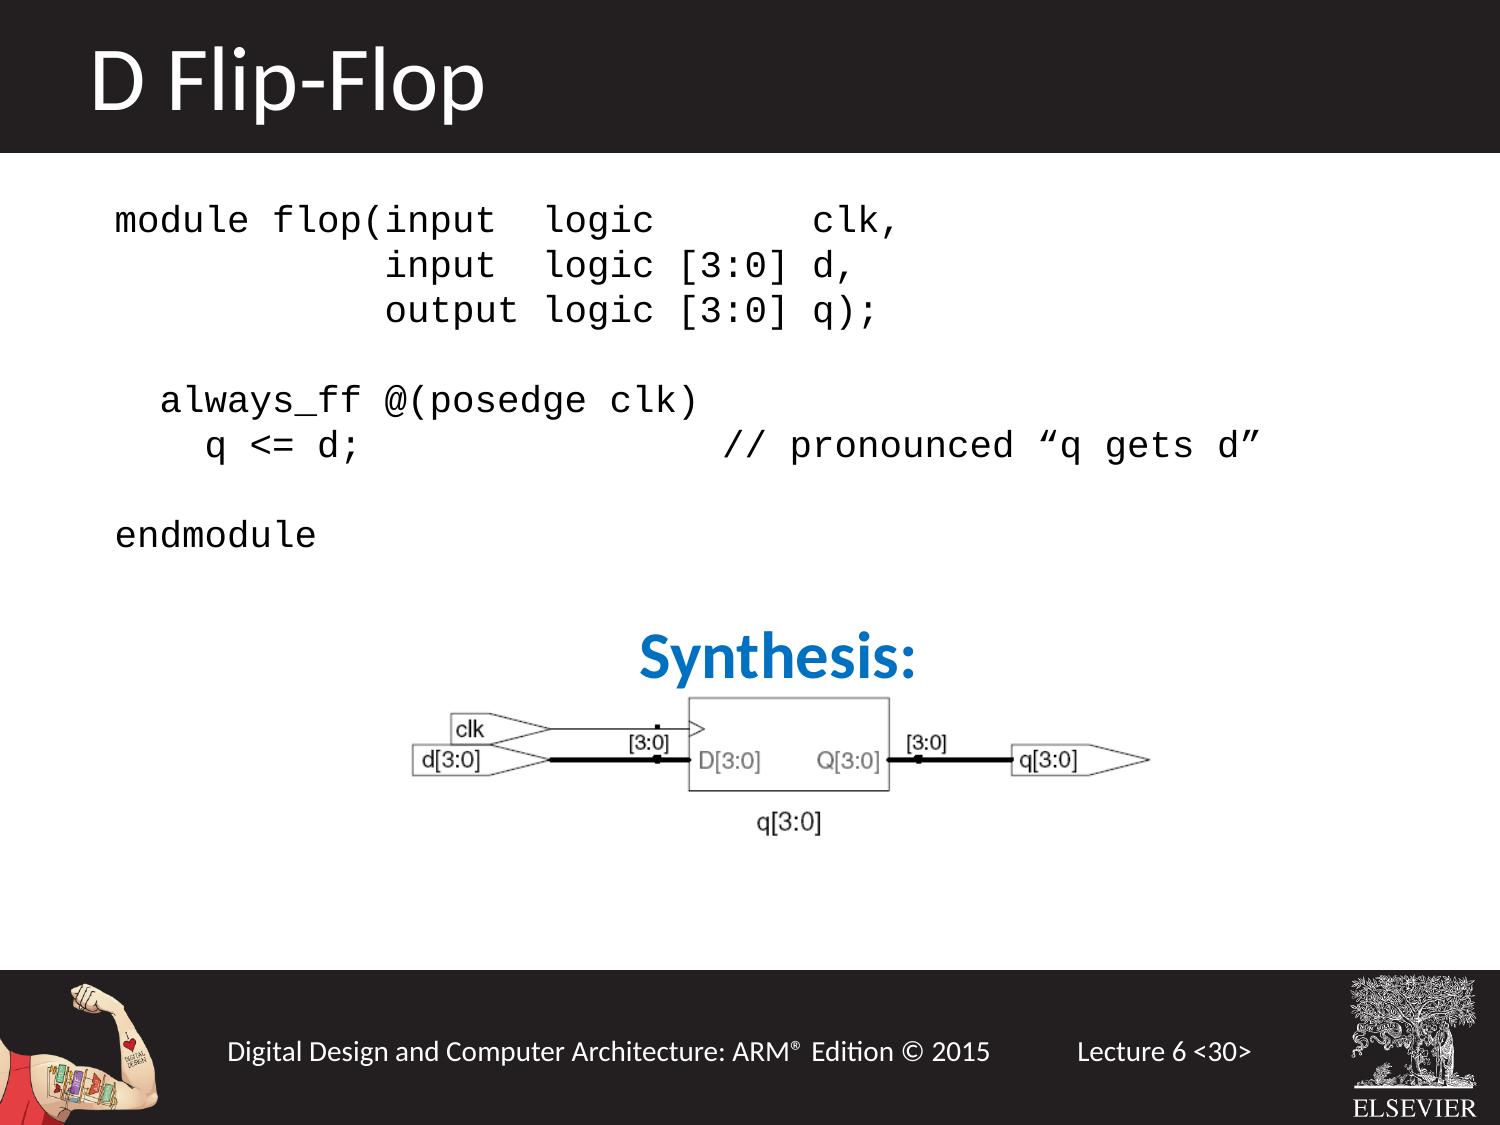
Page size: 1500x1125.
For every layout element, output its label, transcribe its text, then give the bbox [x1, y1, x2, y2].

text_box Synthesis: [624, 604, 975, 682]
text_box module flop(input logic clk, input logic [3:0] d, output logic [3:0] q); always_ff @(posedge clk) q <= d; // pronounced “q gets d” endmodule [99, 187, 1388, 698]
picture [0, 979, 163, 1125]
picture [374, 683, 1165, 856]
text_box D Flip-Flop [75, 11, 1375, 136]
picture [1350, 974, 1477, 1117]
